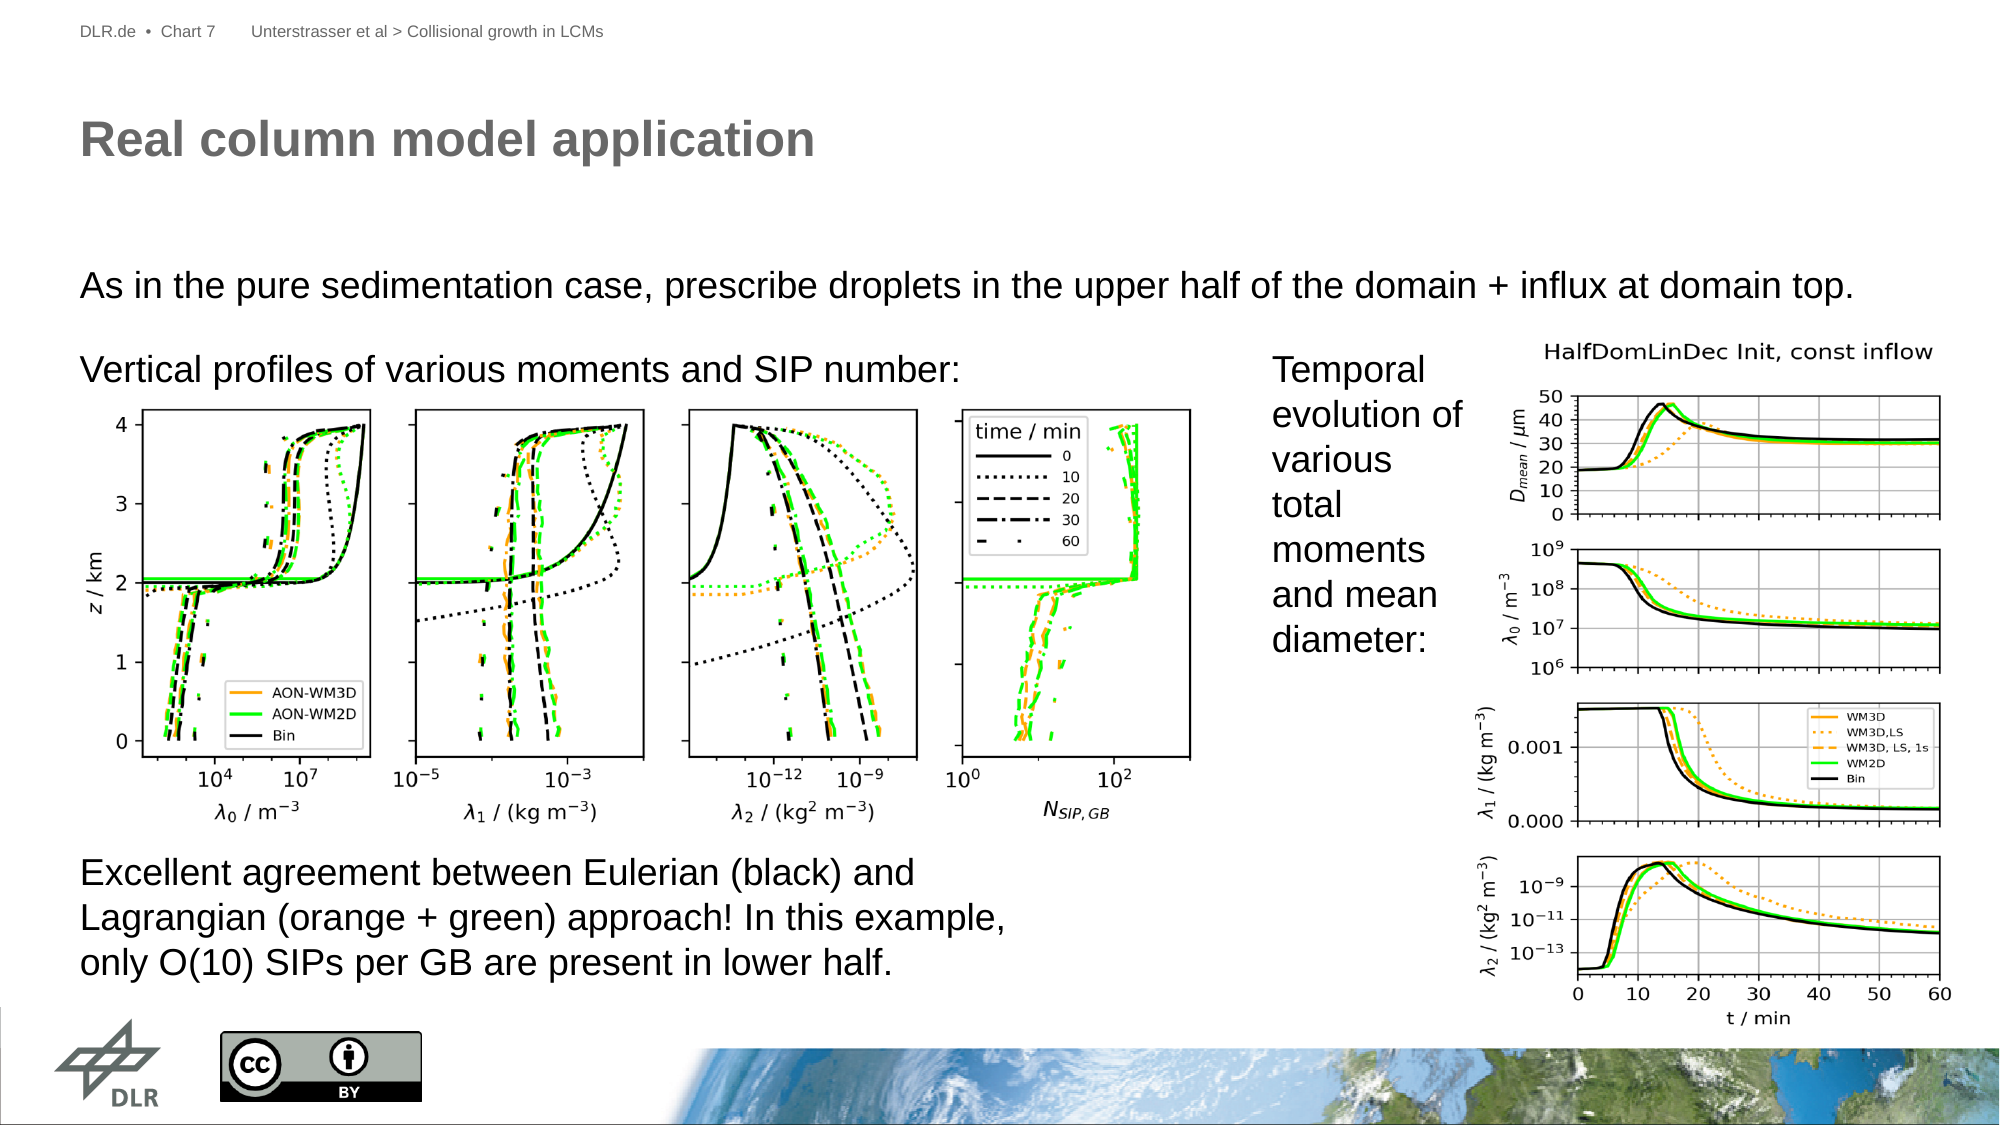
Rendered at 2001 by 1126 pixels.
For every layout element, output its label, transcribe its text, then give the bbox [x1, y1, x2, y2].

text_box Vertical profiles of various moments and SIP number: [79, 344, 966, 390]
text_box Excellent agreement between Eulerian (black) and Lagrangian (orange + green) approach! In this example, only O(10) SIPs per GB are present in lower half. [79, 848, 1009, 983]
text_box Temporal evolution of various total moments and mean diameter: [1271, 345, 1455, 661]
picture [0, 330, 2000, 1125]
picture [71, 394, 1204, 840]
footer Unterstrasser et al > Collisional growth in LCMs [251, 20, 1921, 45]
slide_number DLR.de • Chart 7 [79, 20, 251, 45]
title Real column model application [79, 106, 1921, 228]
list As in the pure sedimentation case, prescribe droplets in the upper half of the domain + influx at domain top. [79, 261, 1921, 331]
